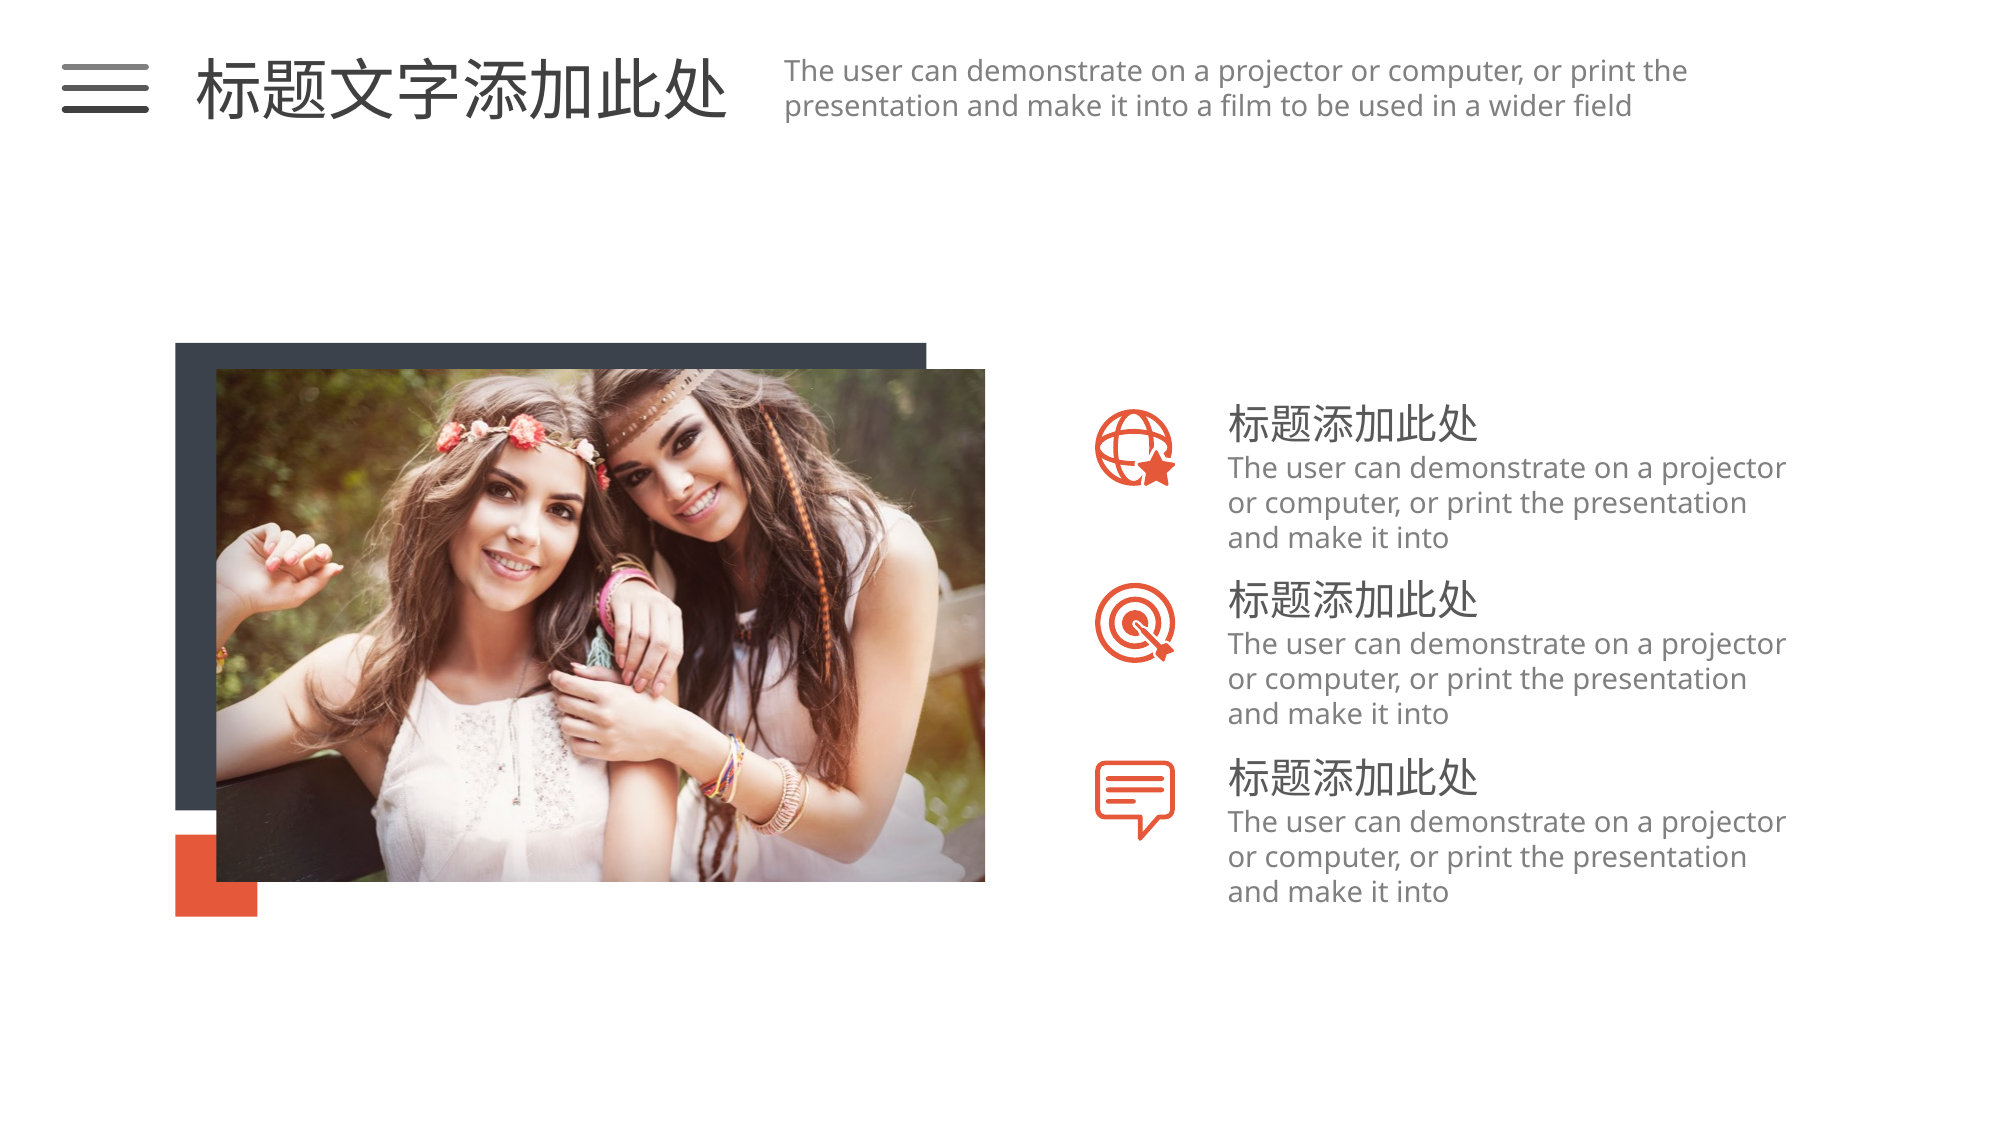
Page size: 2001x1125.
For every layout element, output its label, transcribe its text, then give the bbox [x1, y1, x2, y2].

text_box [64, 66, 146, 110]
text_box [1094, 408, 1177, 487]
text_box The user can demonstrate on a projector or computer, or print the presentation and make it into a film to be used in a wider field [769, 45, 1827, 130]
text_box [1094, 581, 1177, 664]
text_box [1212, 390, 1819, 564]
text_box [1212, 566, 1819, 740]
text_box [174, 834, 258, 918]
picture [216, 369, 986, 883]
text_box [1094, 759, 1176, 842]
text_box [1212, 744, 1819, 918]
text_box 标题文字添加此处 [180, 40, 745, 135]
text_box [174, 342, 927, 811]
